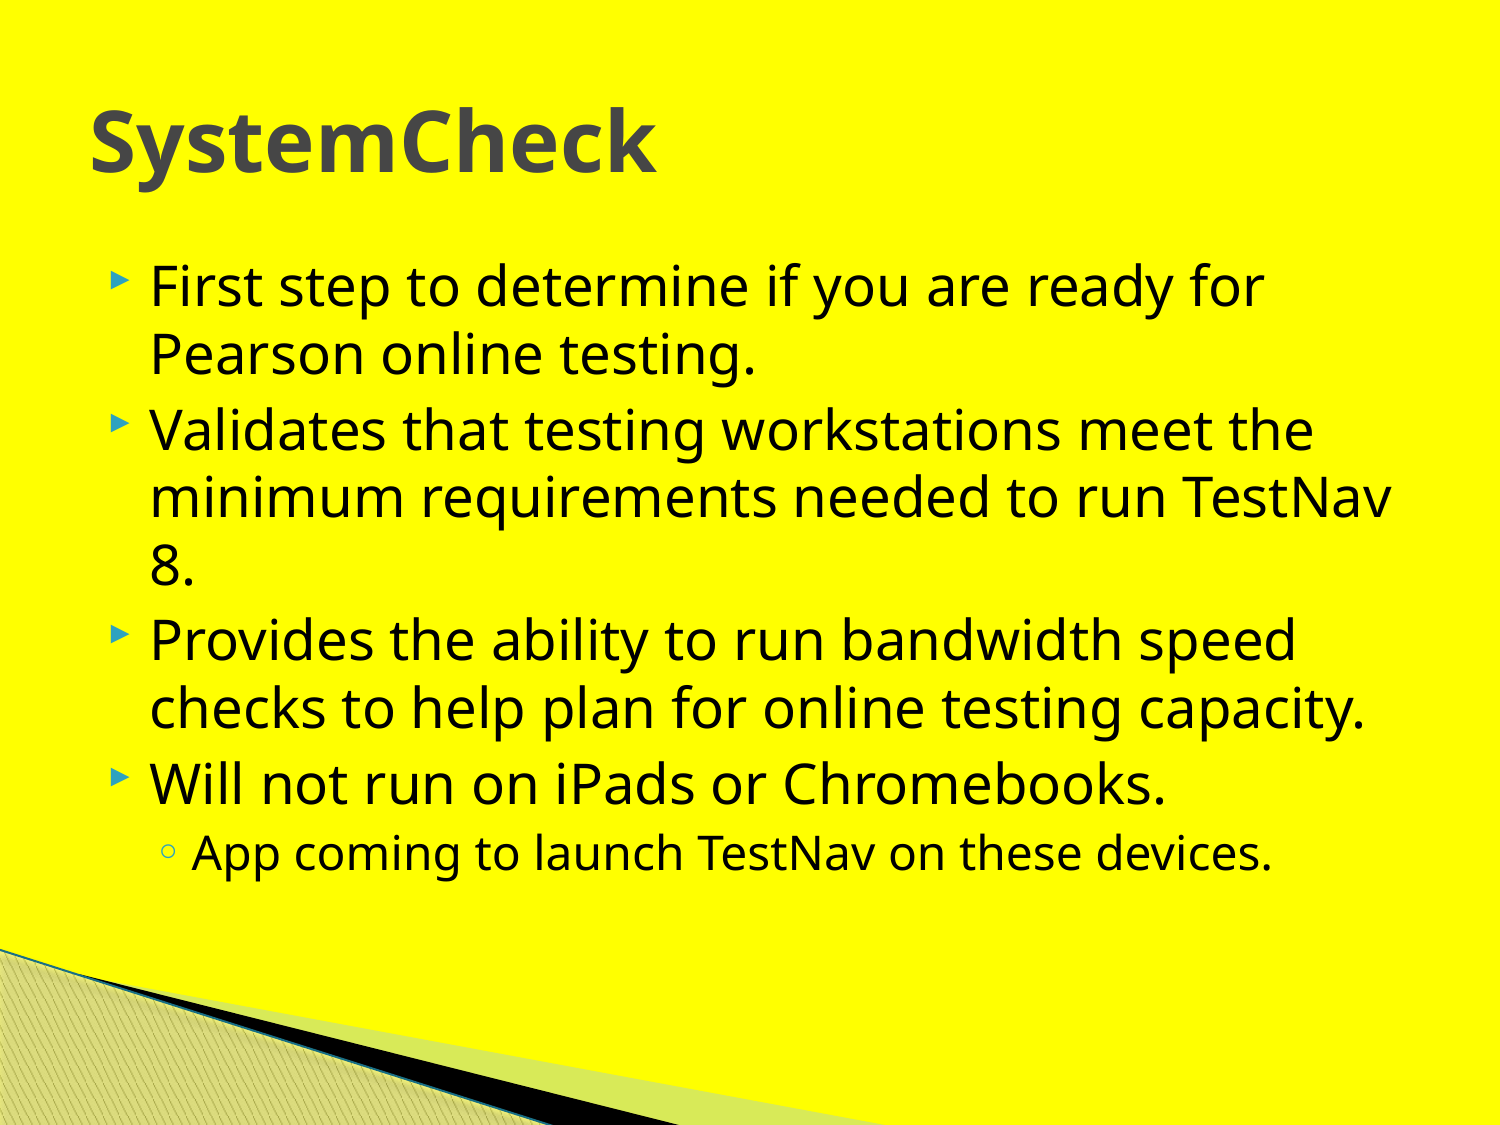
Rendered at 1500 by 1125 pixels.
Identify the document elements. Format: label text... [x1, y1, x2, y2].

list First step to determine if you are ready for Pearson online testing. Validates that testing workstations meet the minimum requirements needed to run TestNav 8. Provides the ability to run bandwidth speed checks to help plan for online testing capacity. Will not run on iPads or Chromebooks. App coming to launch TestNav on these devices. [75, 243, 1425, 986]
title SystemCheck [75, 45, 1425, 233]
